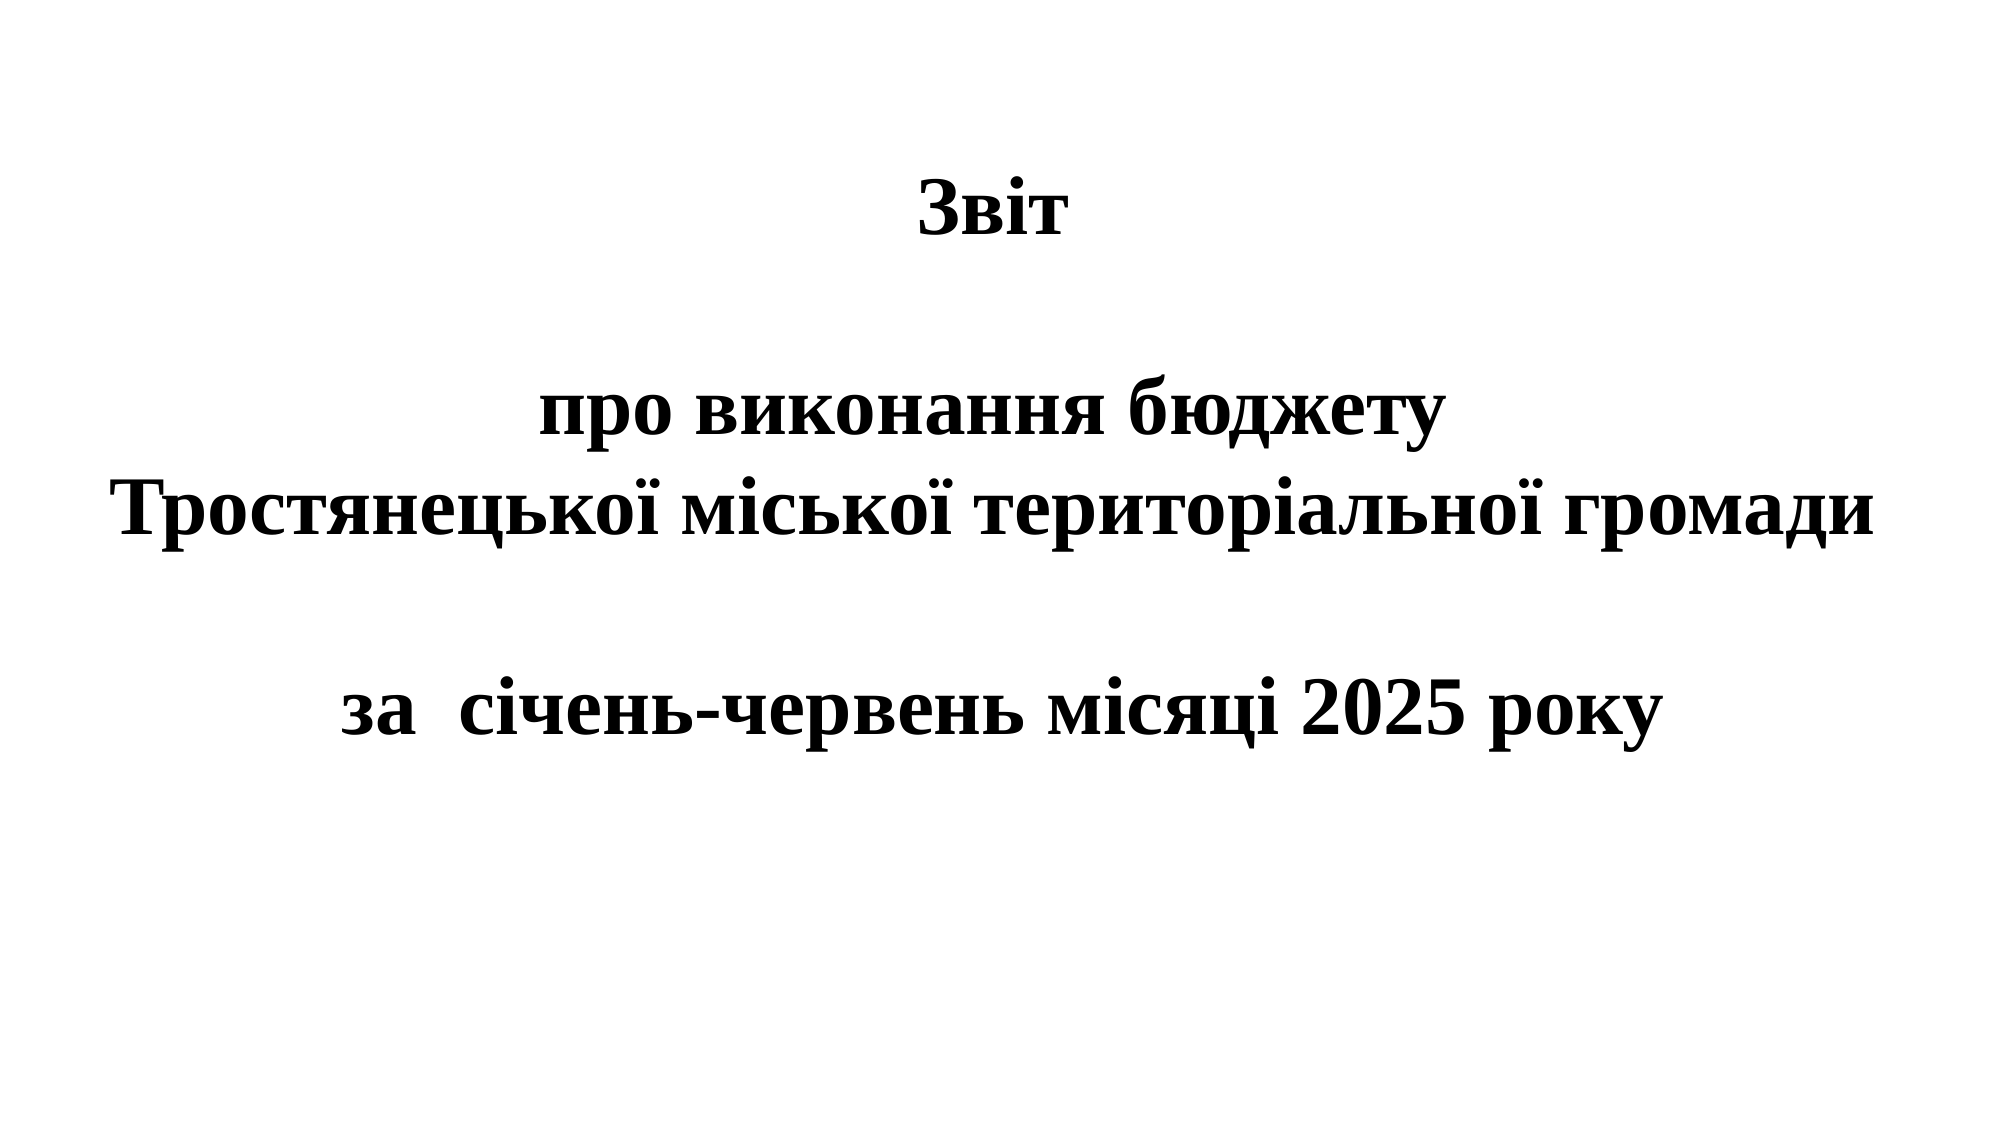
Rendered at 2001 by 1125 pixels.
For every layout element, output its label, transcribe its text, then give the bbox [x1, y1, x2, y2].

text_box Звіт про виконання бюджету Тростянецької міської територіальної громади за січень-червень місяці 2025 року [44, 143, 1963, 759]
